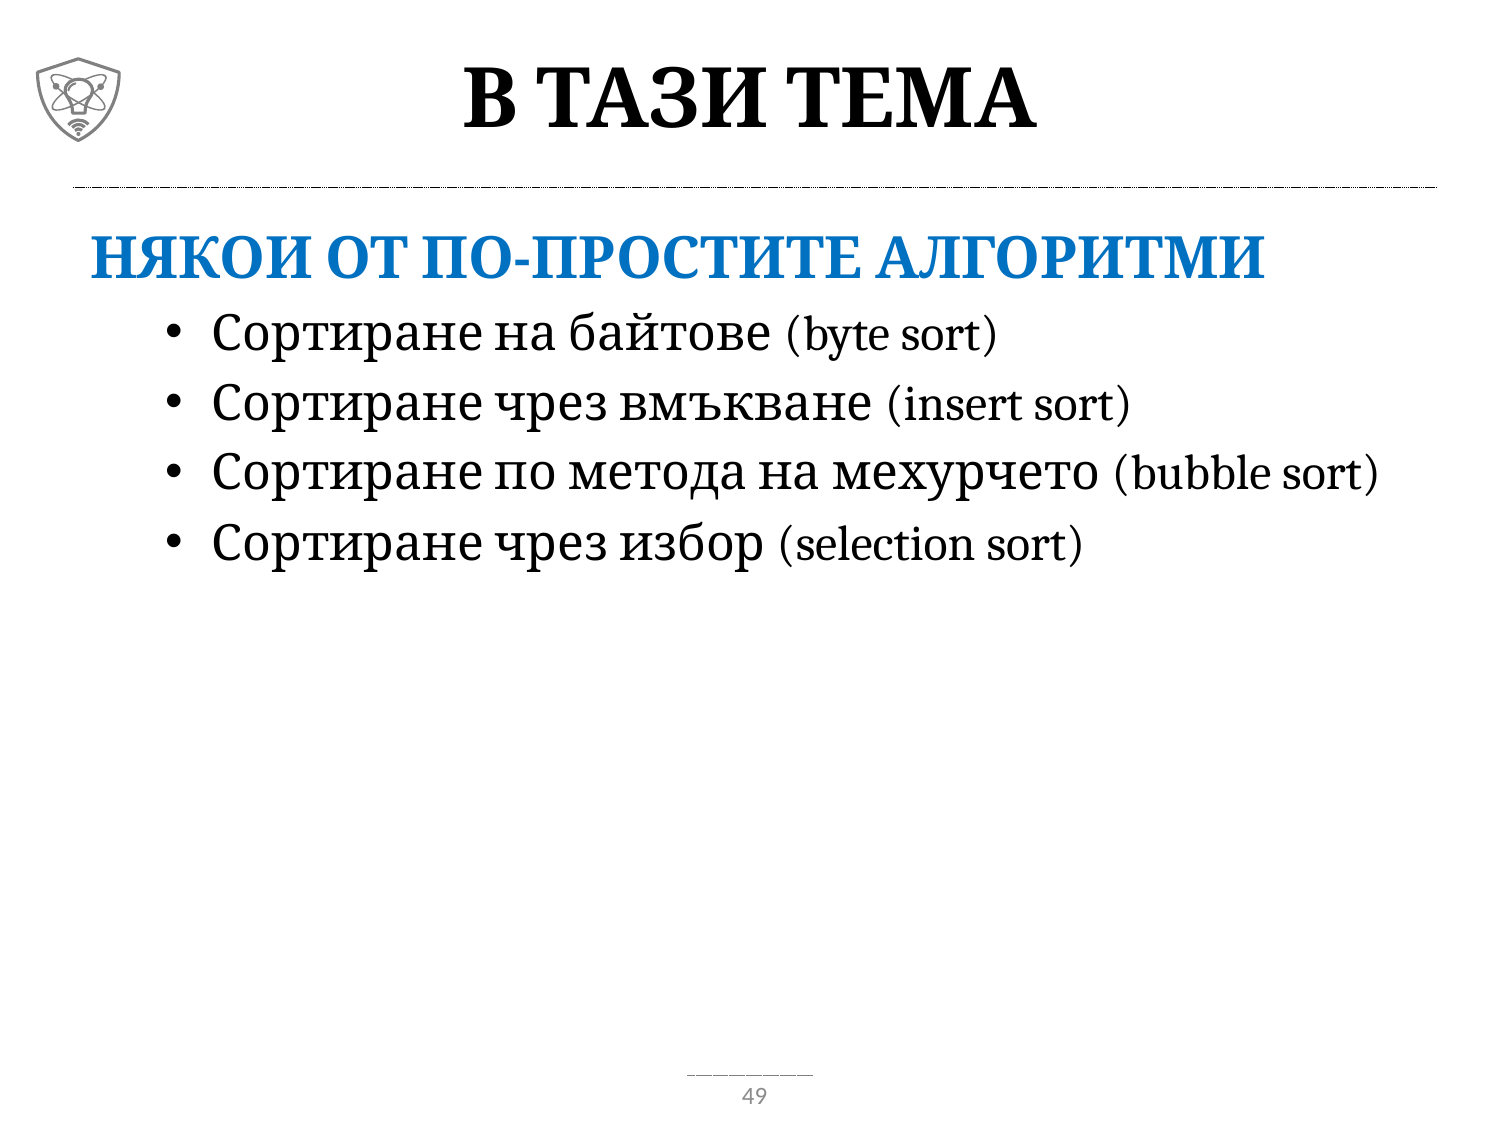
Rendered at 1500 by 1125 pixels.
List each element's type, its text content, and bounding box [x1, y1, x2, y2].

list Някои от по-простите алгоритми Сортиране на байтове (byte sort) Сортиране чрез вмъкване (insert sort) Сортиране по метода на мехурчето (bubble sort) Сортиране чрез избор (selection sort) [75, 212, 1450, 1063]
title В тази тема [0, 0, 1500, 188]
slide_number 49 [579, 1065, 930, 1125]
